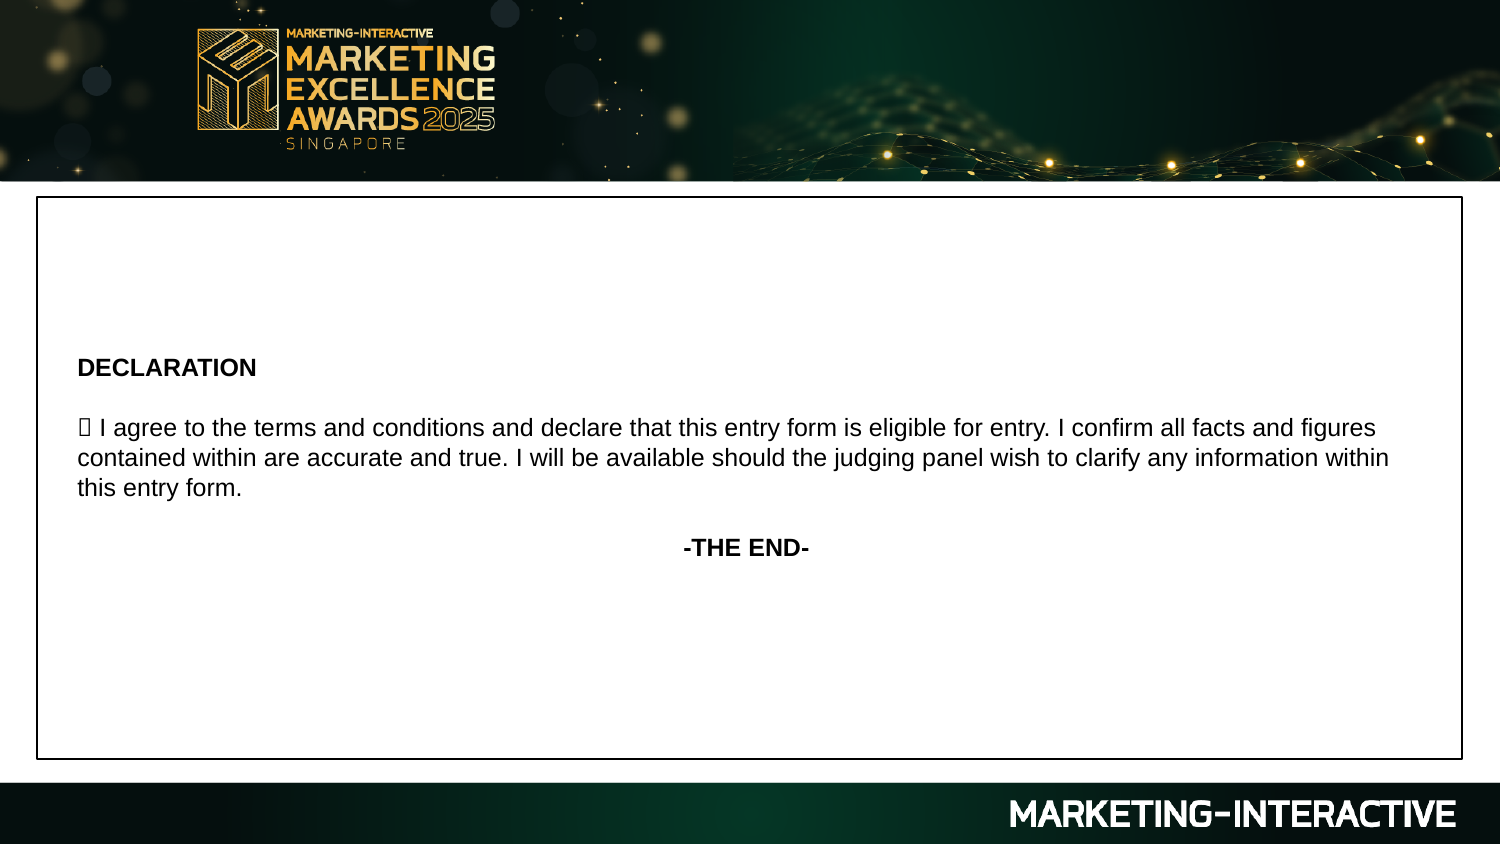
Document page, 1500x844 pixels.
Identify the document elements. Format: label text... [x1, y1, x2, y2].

text_box DECLARATION  I agree to the terms and conditions and declare that this entry form is eligible for entry. I confirm all facts and figures contained within are accurate and true. I will be available should the judging panel wish to clarify any information within this entry form. -THE END- [62, 344, 1438, 609]
text_box [35, 195, 1464, 761]
picture [0, 0, 1500, 844]
